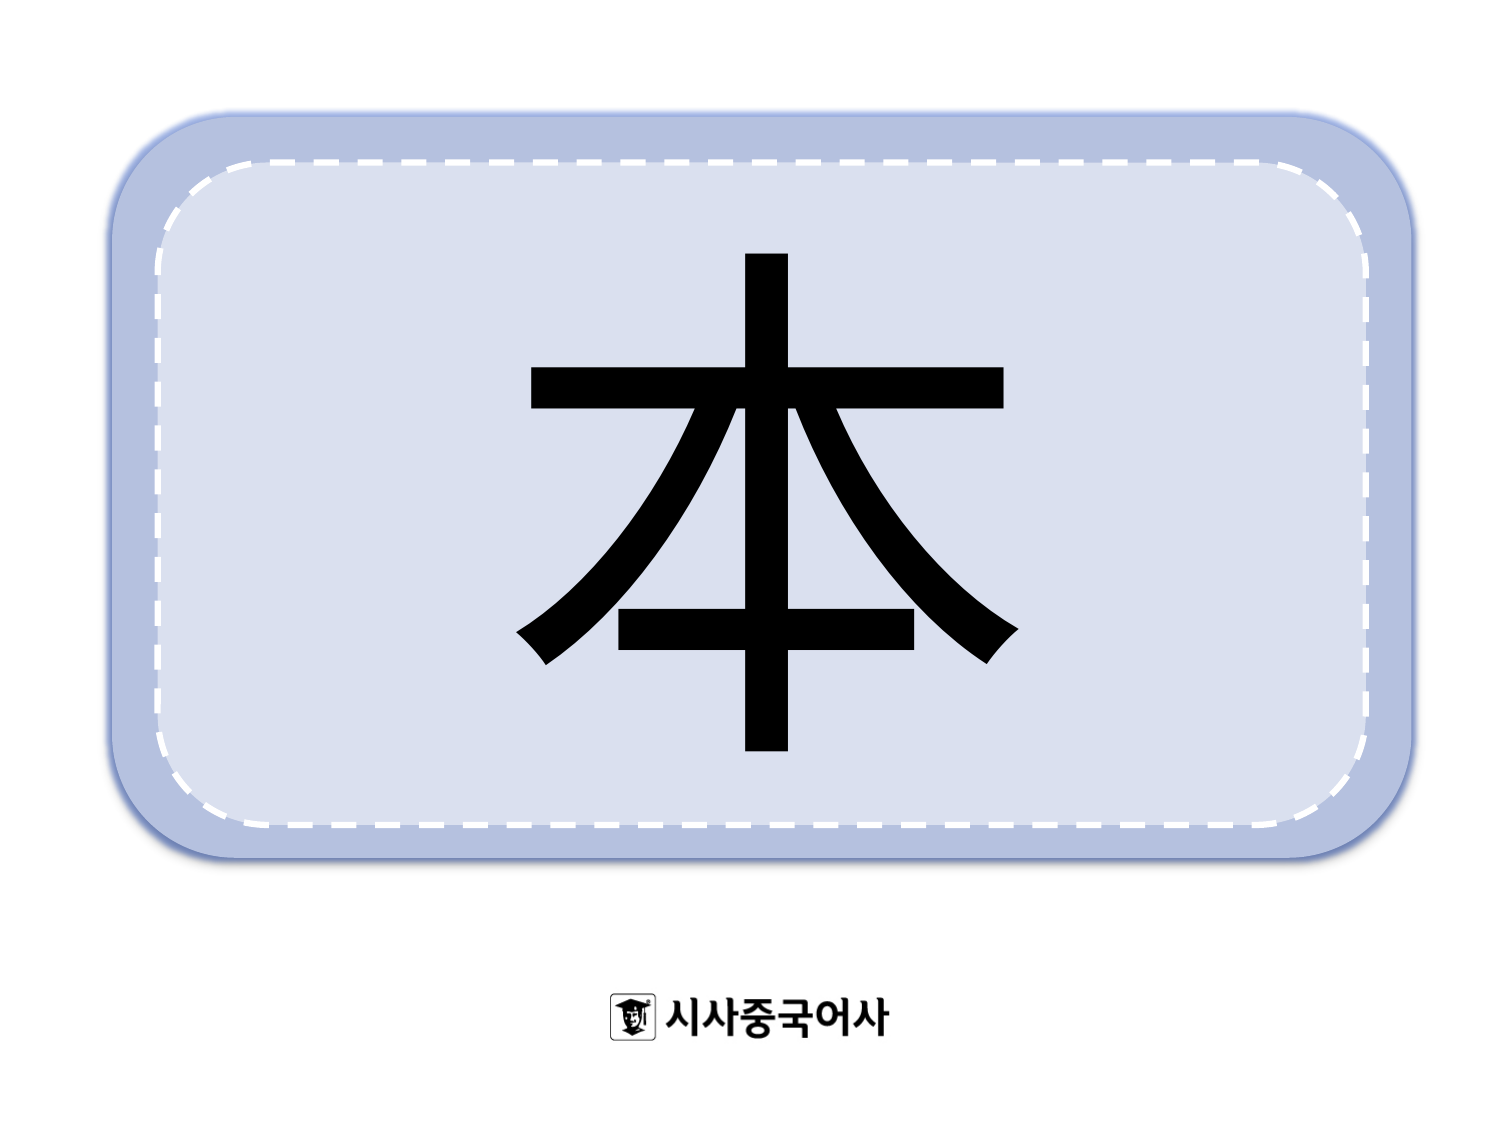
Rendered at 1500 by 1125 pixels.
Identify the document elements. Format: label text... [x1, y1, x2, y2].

picture [602, 987, 898, 1047]
text_box 本 [162, 160, 1371, 824]
